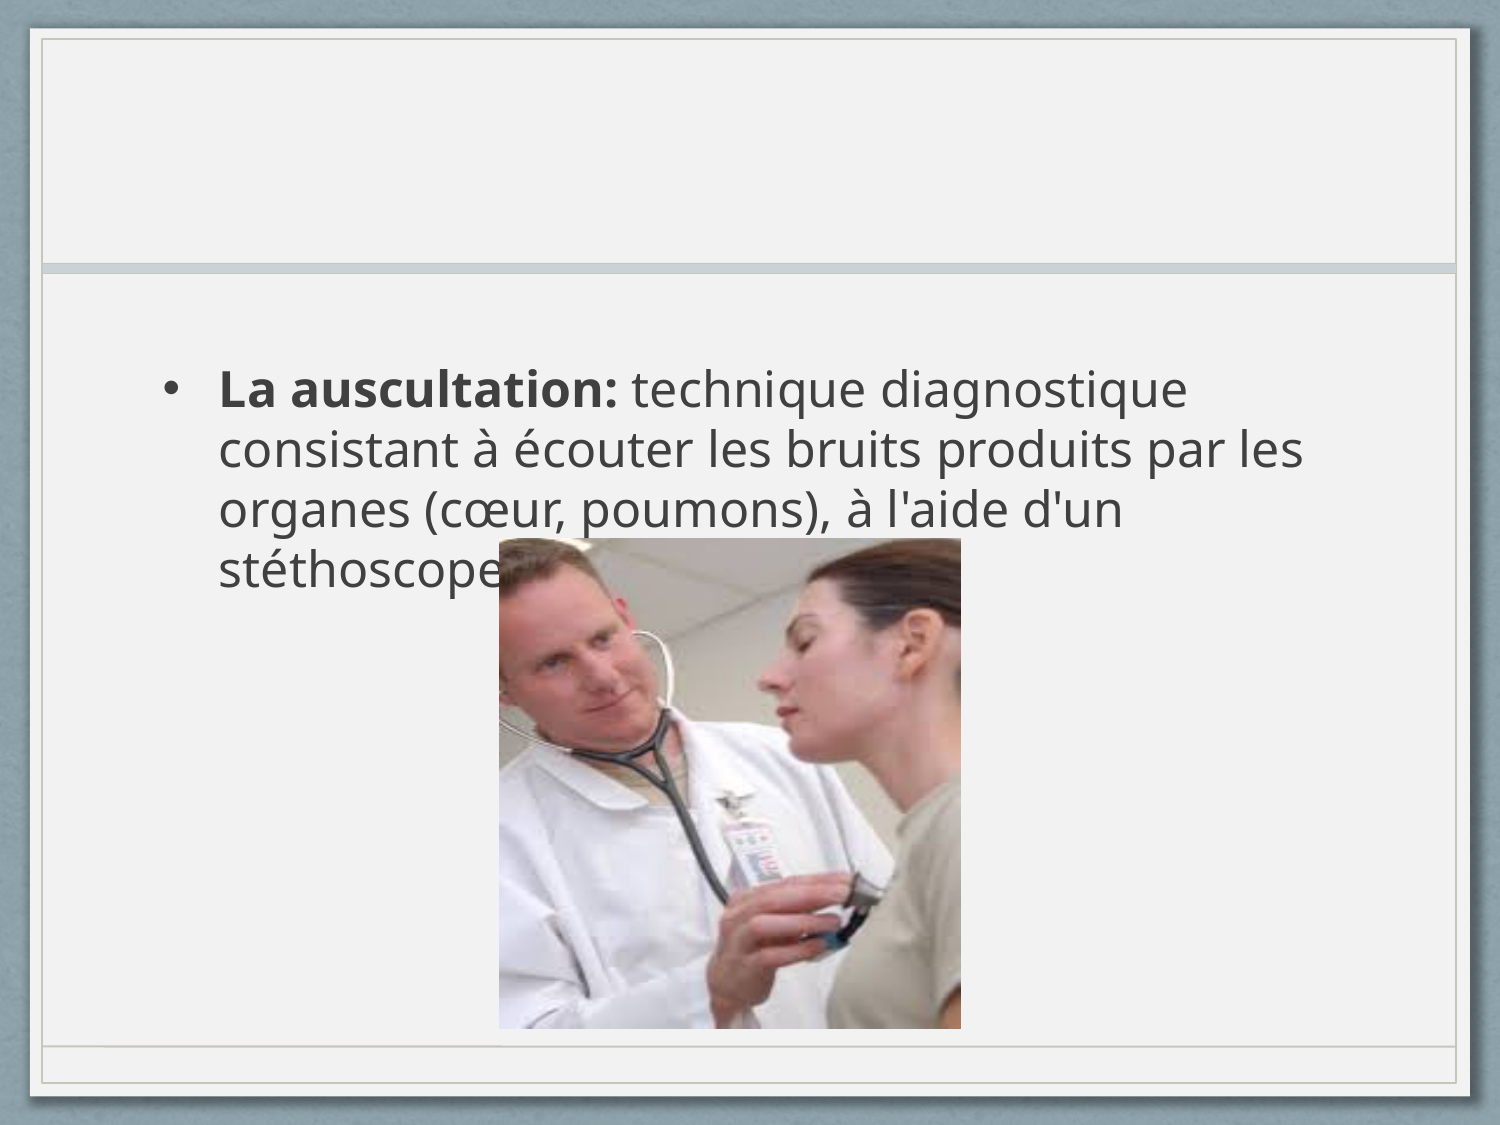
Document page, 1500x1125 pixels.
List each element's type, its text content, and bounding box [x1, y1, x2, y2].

list La auscultation: technique diagnostique consistant à écouter les bruits produits par les organes (cœur, poumons), à l'aide d'un stéthoscope. [147, 350, 1353, 995]
picture [498, 538, 962, 1030]
